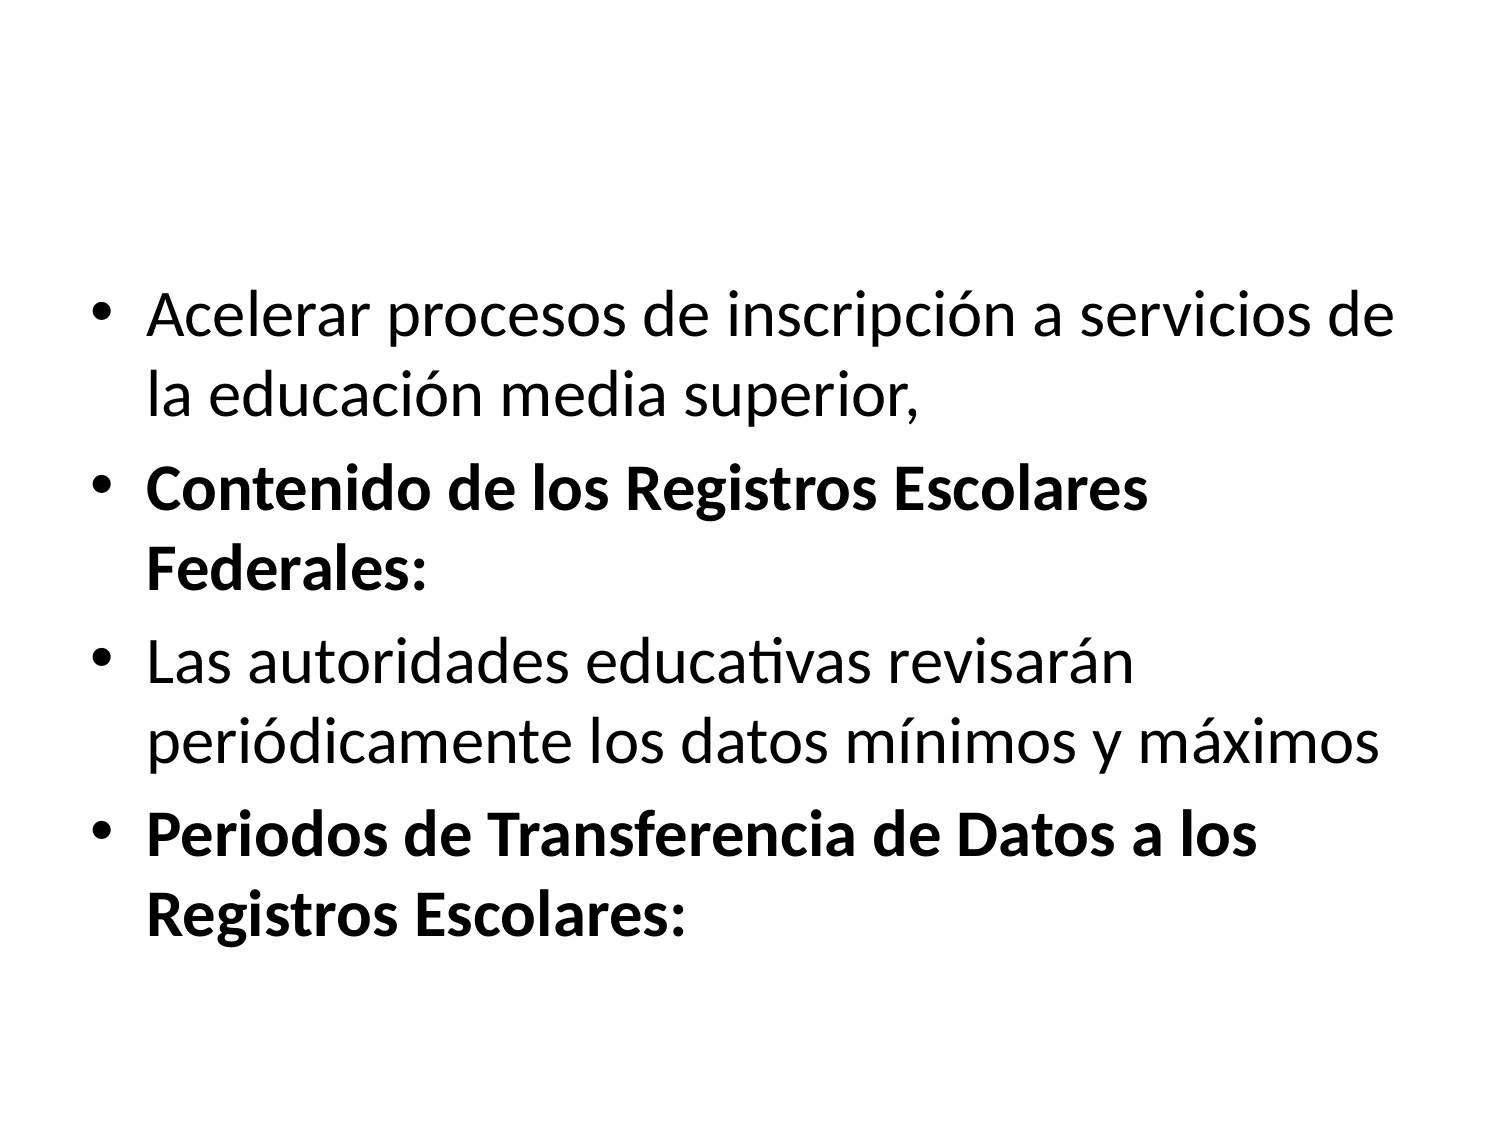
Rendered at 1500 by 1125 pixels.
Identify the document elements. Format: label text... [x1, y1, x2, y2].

list Acelerar procesos de inscripción a servicios de la educación media superior, Contenido de los Registros Escolares Federales: Las autoridades educativas revisarán periódicamente los datos mínimos y máximos Periodos de Transferencia de Datos a los Registros Escolares: [75, 262, 1425, 1005]
